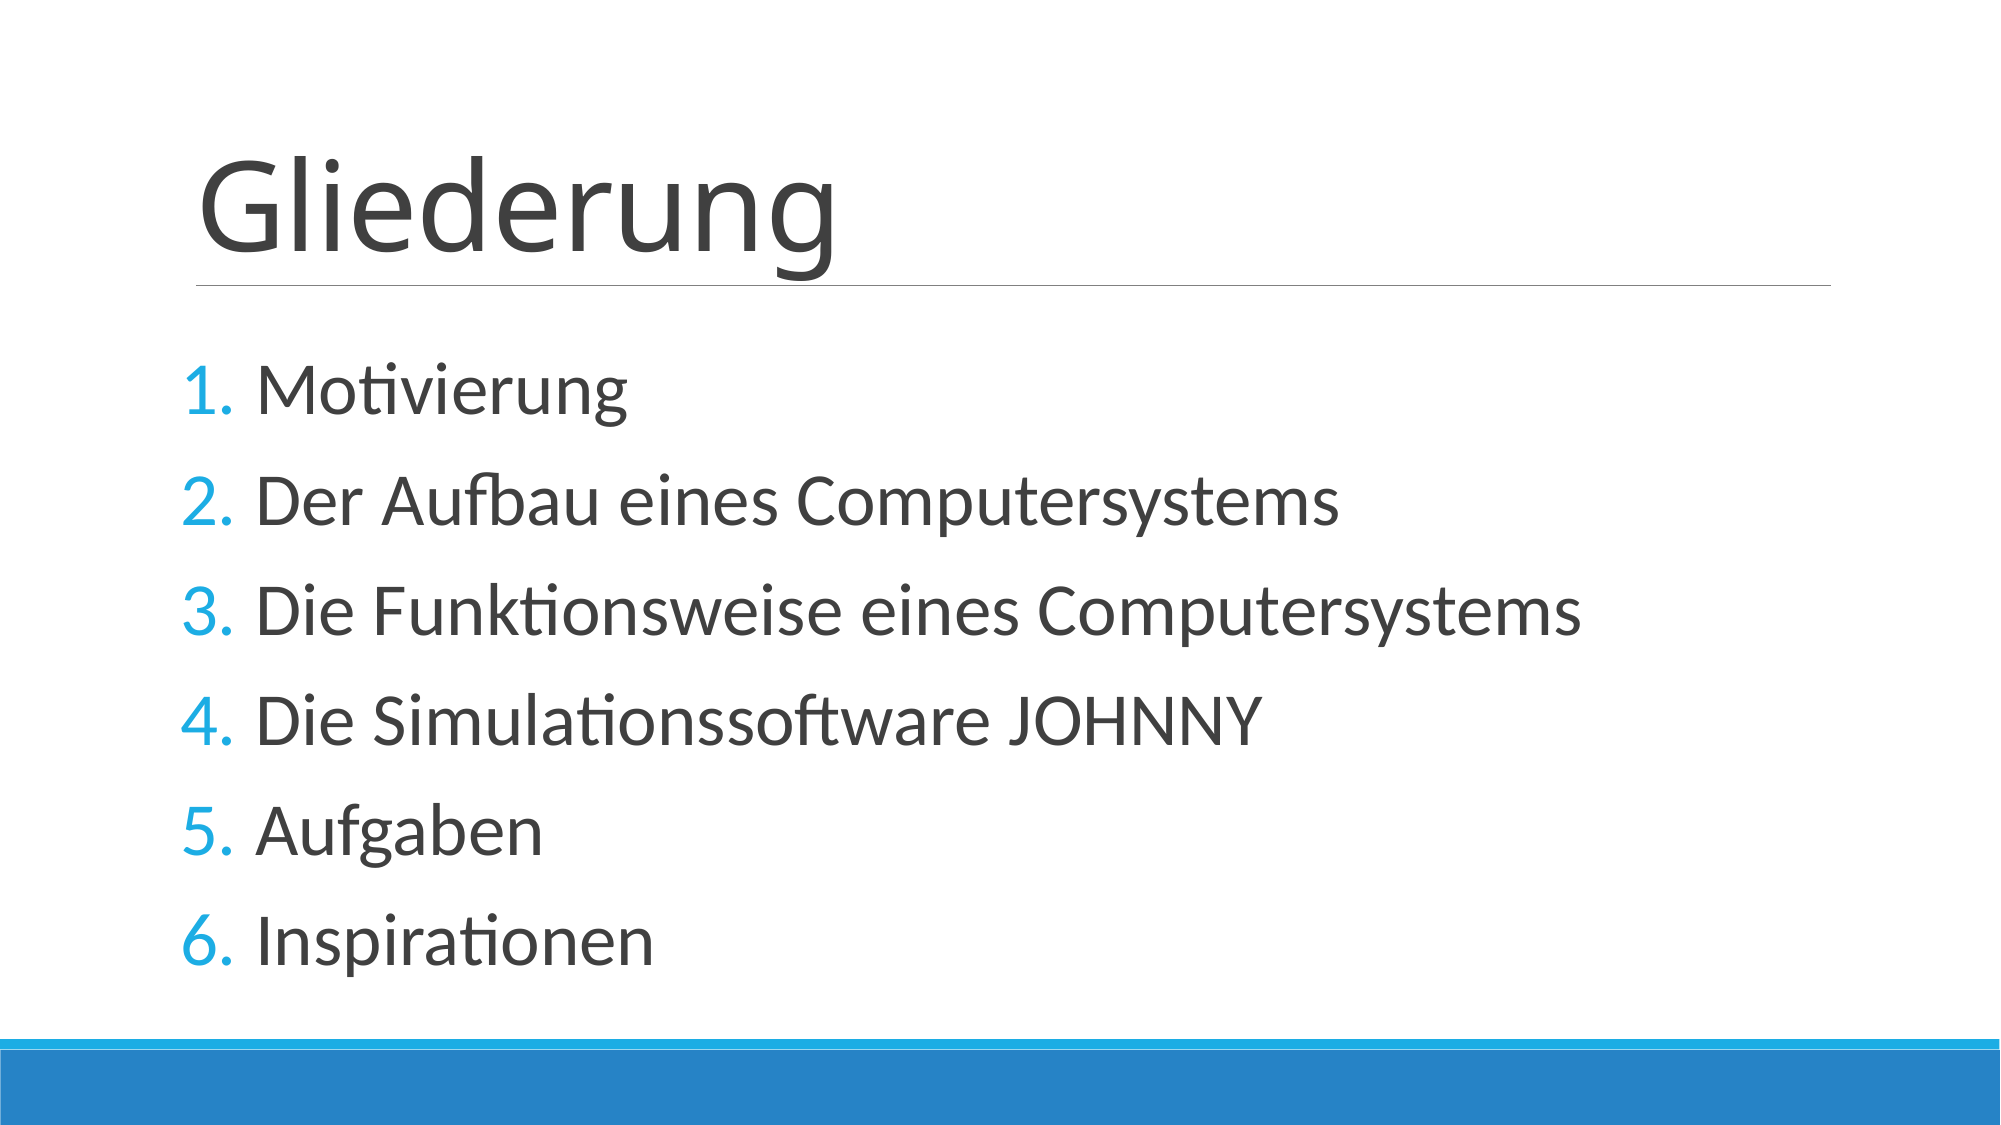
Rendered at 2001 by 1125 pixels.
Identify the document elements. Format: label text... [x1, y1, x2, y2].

list Motivierung Der Aufbau eines Computersystems Die Funktionsweise eines Computersystems Die Simulationssoftware JOHNNY Aufgaben Inspirationen [180, 342, 1830, 1003]
title Gliederung [180, 47, 1830, 285]
